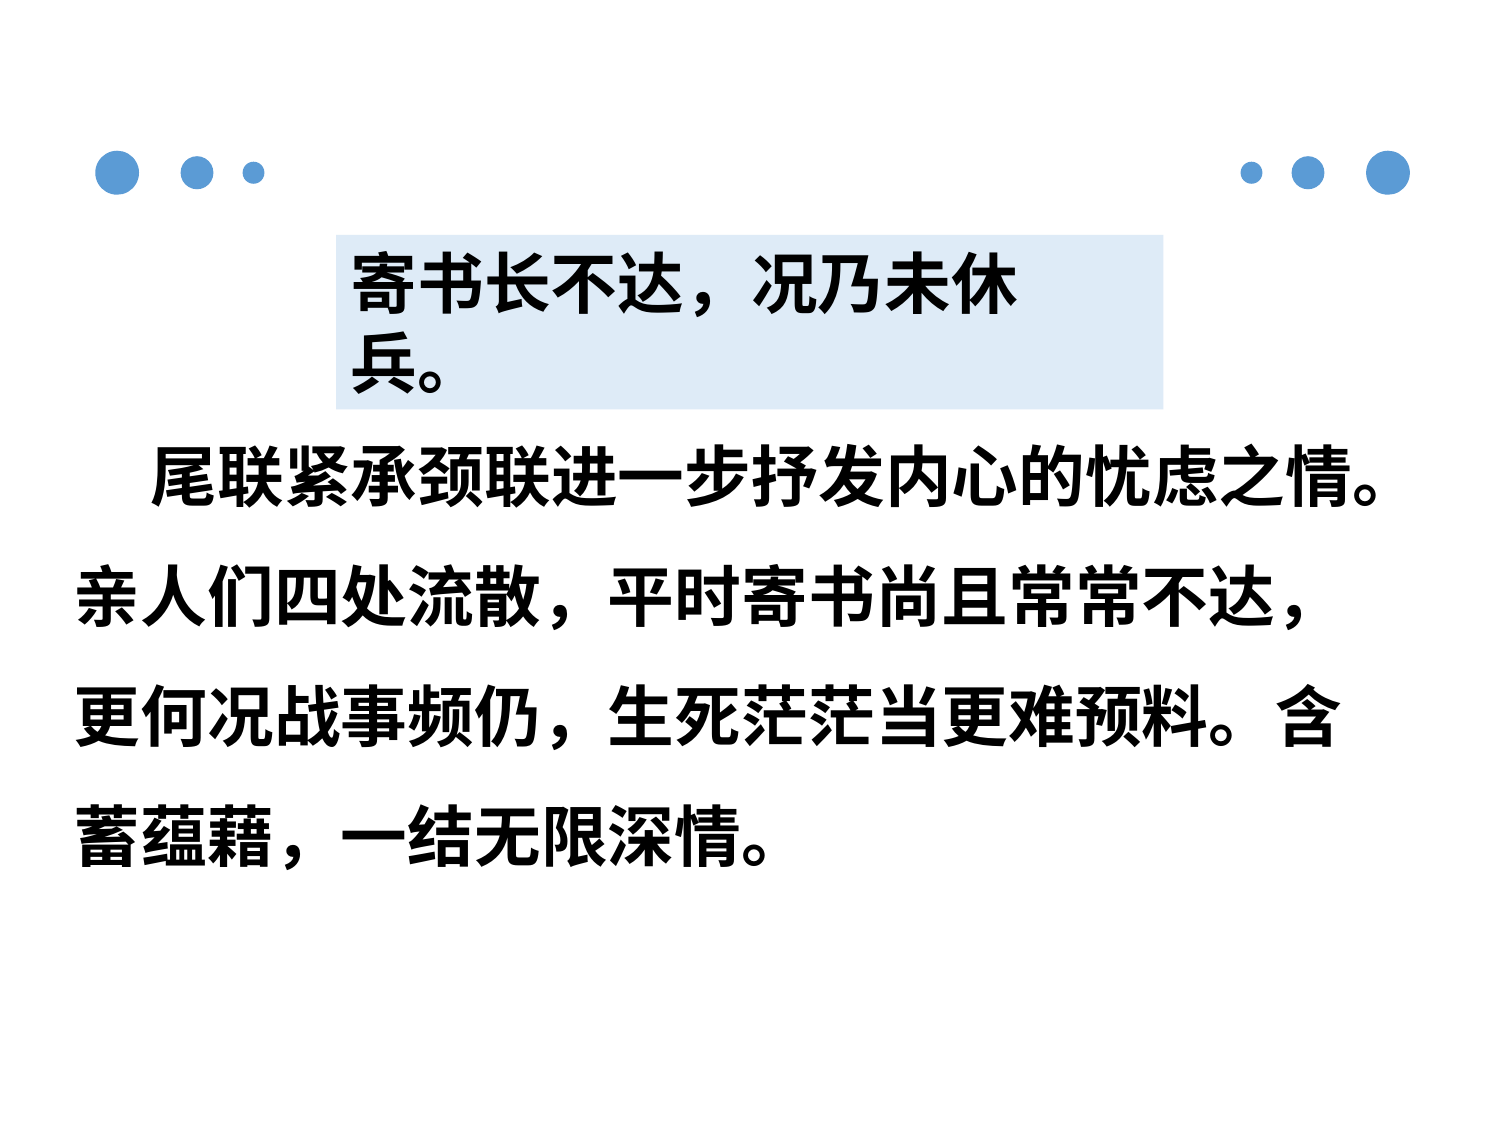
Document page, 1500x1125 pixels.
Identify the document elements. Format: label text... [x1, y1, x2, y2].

text_box 寄书长不达，况乃未休兵。 [336, 234, 1164, 387]
text_box 尾联紧承颈联进一步抒发内心的忧虑之情。亲人们四处流散，平时寄书尚且常常不达，更何况战事频仍，生死茫茫当更难预料。含蓄蕴藉，一结无限深情。 [59, 387, 1420, 883]
